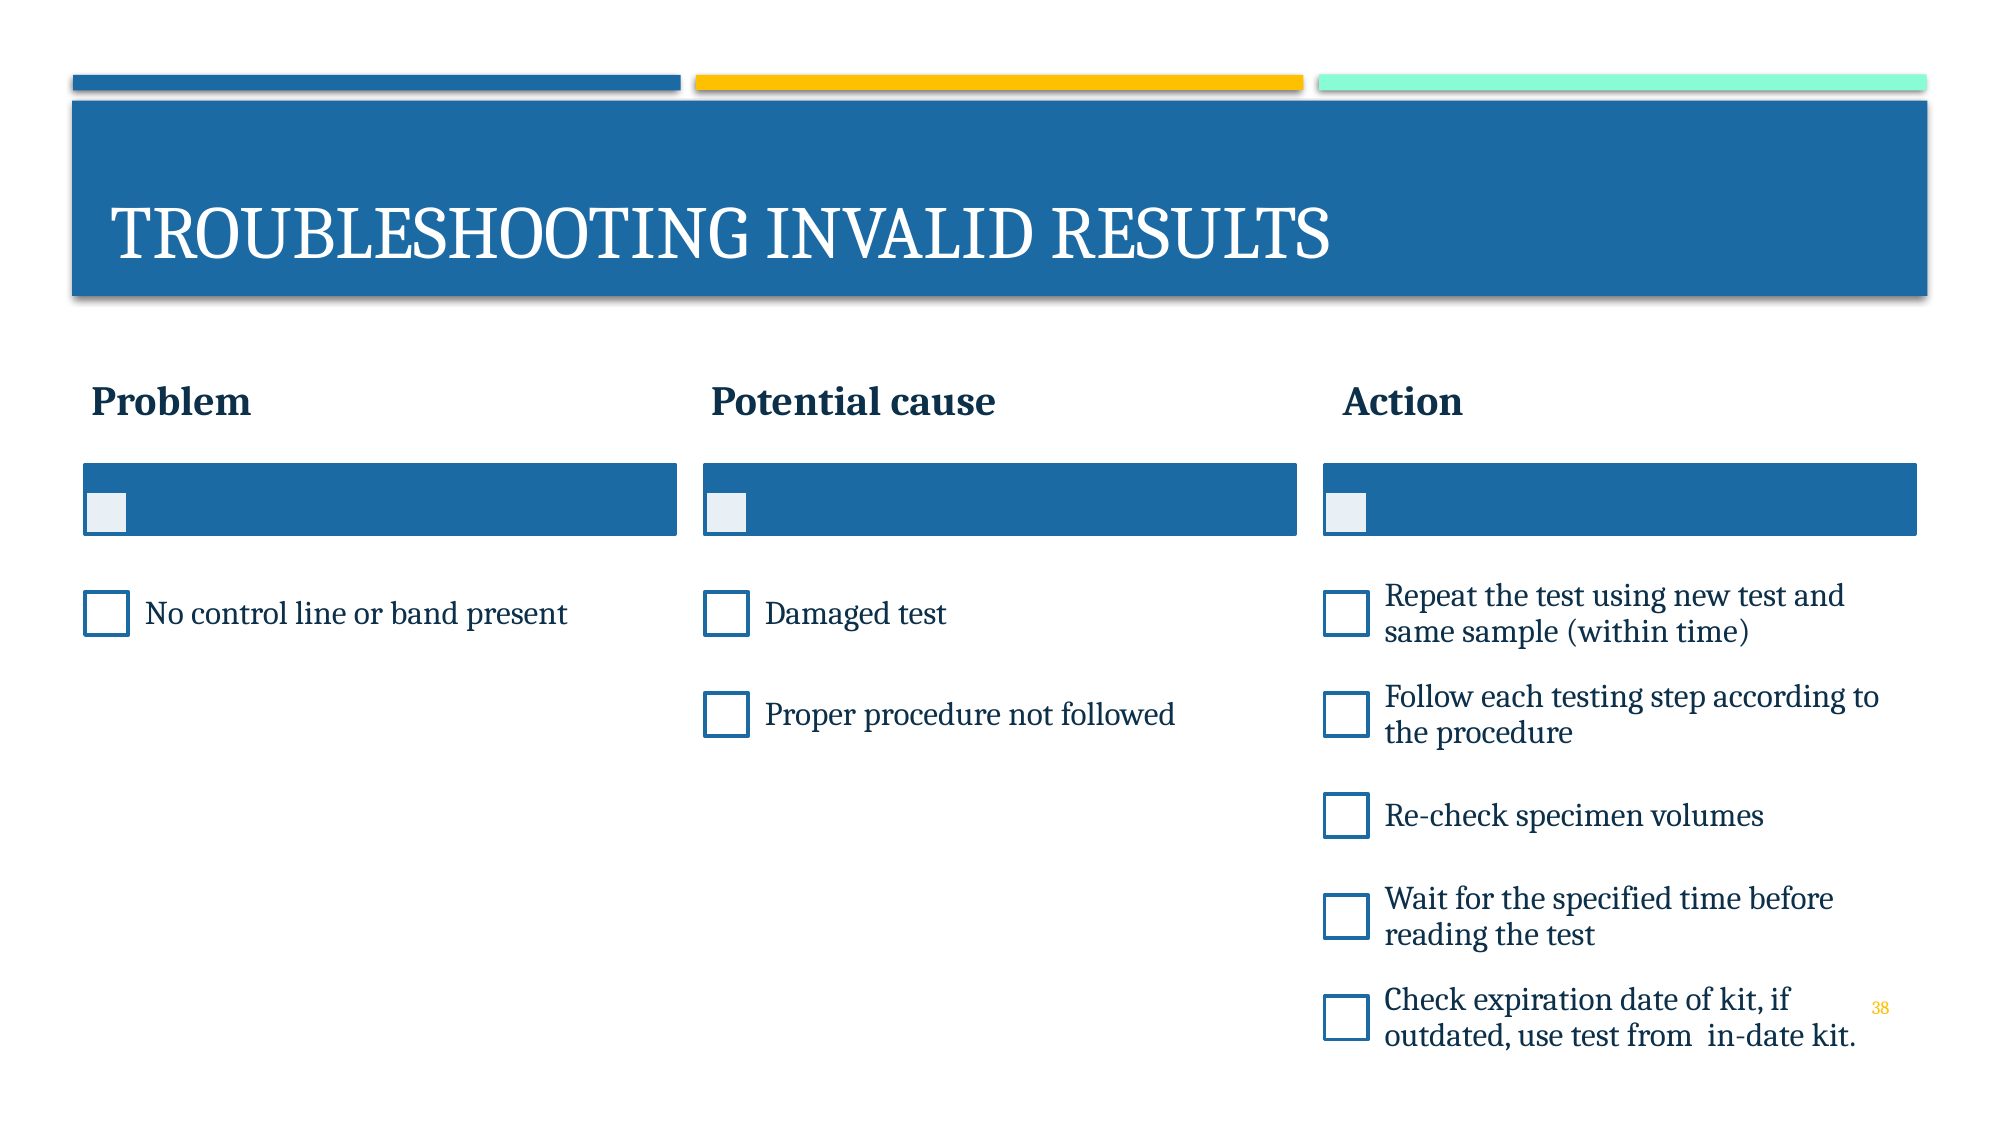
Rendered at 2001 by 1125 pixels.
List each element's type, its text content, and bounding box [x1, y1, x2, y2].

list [62, 339, 1938, 1071]
title Troubleshooting Invalid Results [95, 115, 1905, 282]
